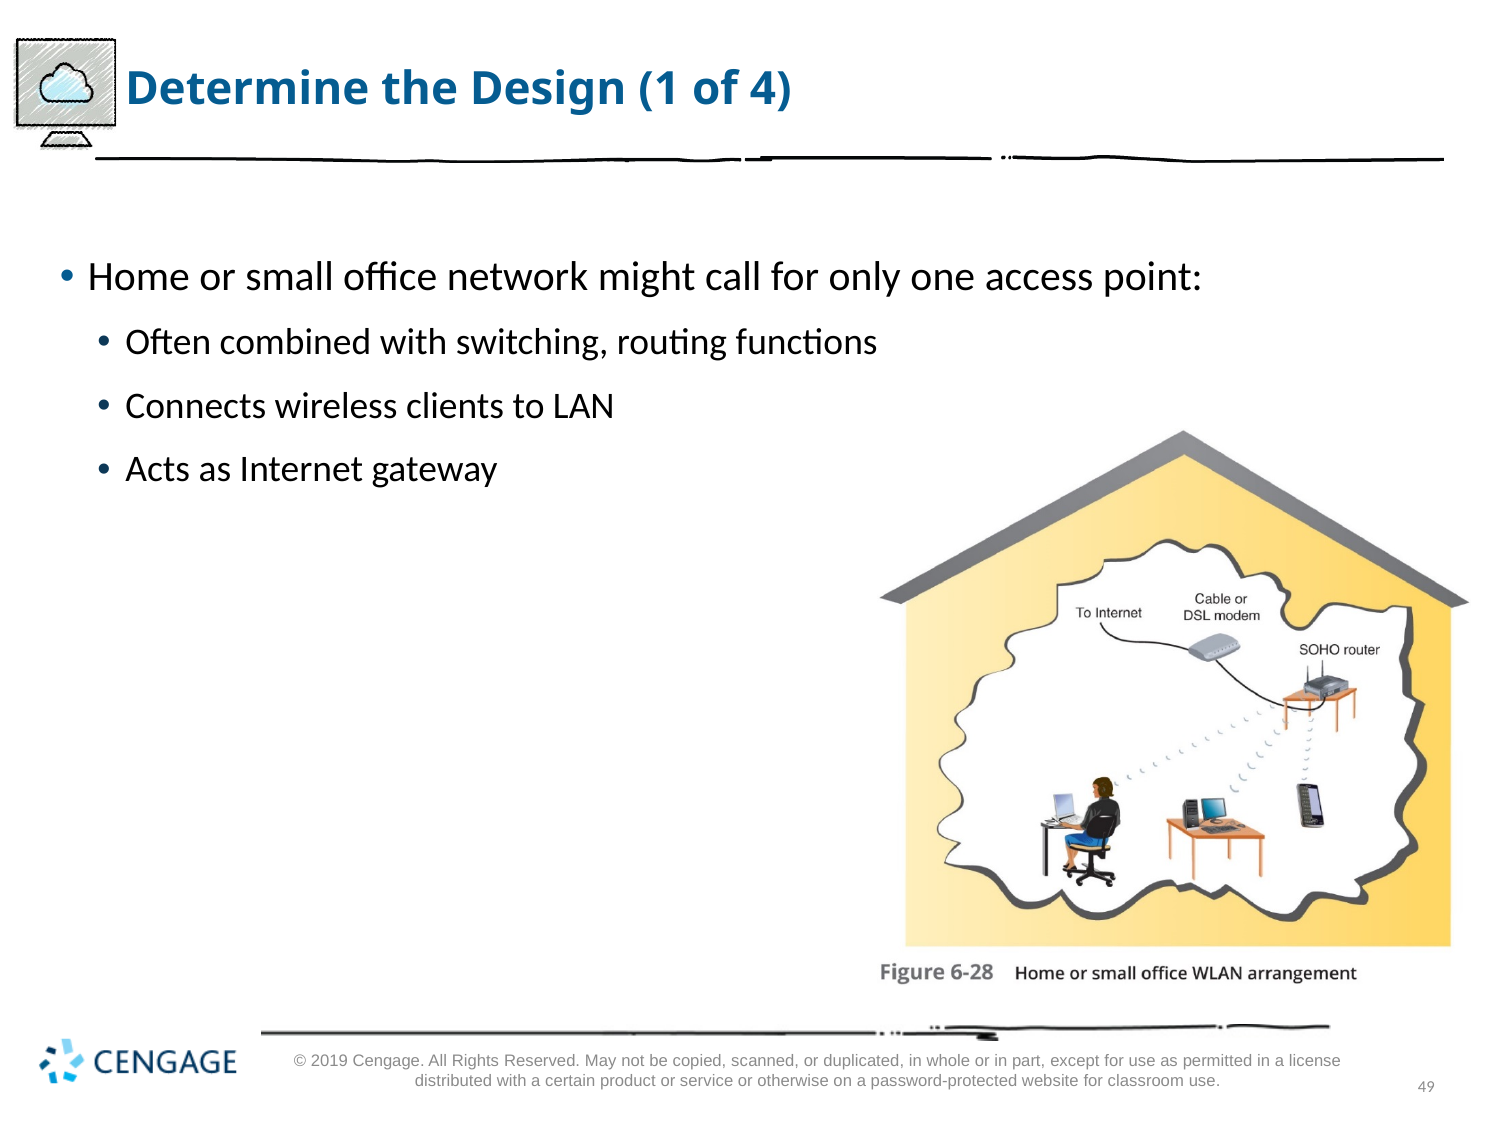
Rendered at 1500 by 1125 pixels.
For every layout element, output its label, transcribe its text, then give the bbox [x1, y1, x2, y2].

picture [95, 155, 1444, 163]
title Determine the Design (1 of 4) [125, 66, 1442, 116]
picture [13, 36, 117, 151]
picture [876, 428, 1472, 986]
picture [261, 1024, 1331, 1041]
list Home or small office network might call for only one access point: Often combined with switching, routing functions Connects wireless clients to LAN Acts as Internet gateway [59, 252, 1441, 493]
picture [19, 1025, 249, 1096]
footer © 2019 Cengage. All Rights Reserved. May not be copied, scanned, or duplicated, in whole or in part, except for use as permitted in a license distributed with a certain product or service or otherwise on a password-protected website for classroom use. [262, 1050, 1375, 1091]
